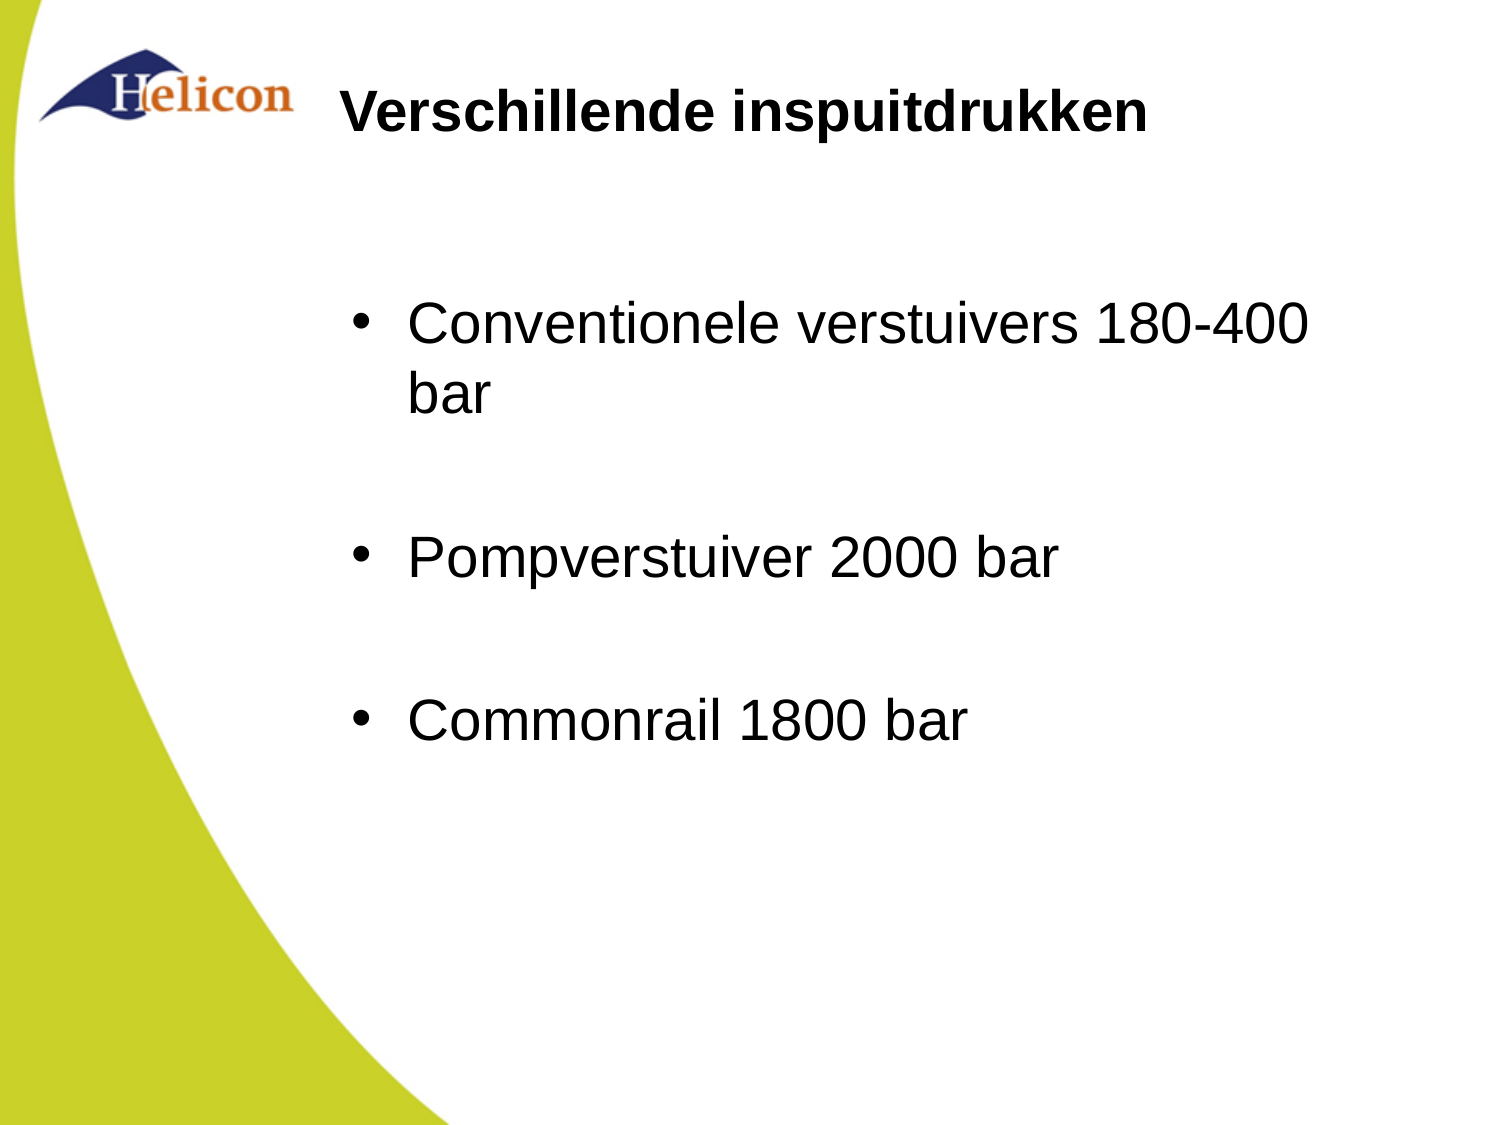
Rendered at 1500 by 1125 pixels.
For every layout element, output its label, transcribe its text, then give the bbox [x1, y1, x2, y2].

title Verschillende inspuitdrukken [324, 54, 1415, 161]
list Conventionele verstuivers 180-400 bar Pompverstuiver 2000 bar Commonrail 1800 bar [336, 196, 1425, 1005]
picture [0, 0, 1500, 1125]
